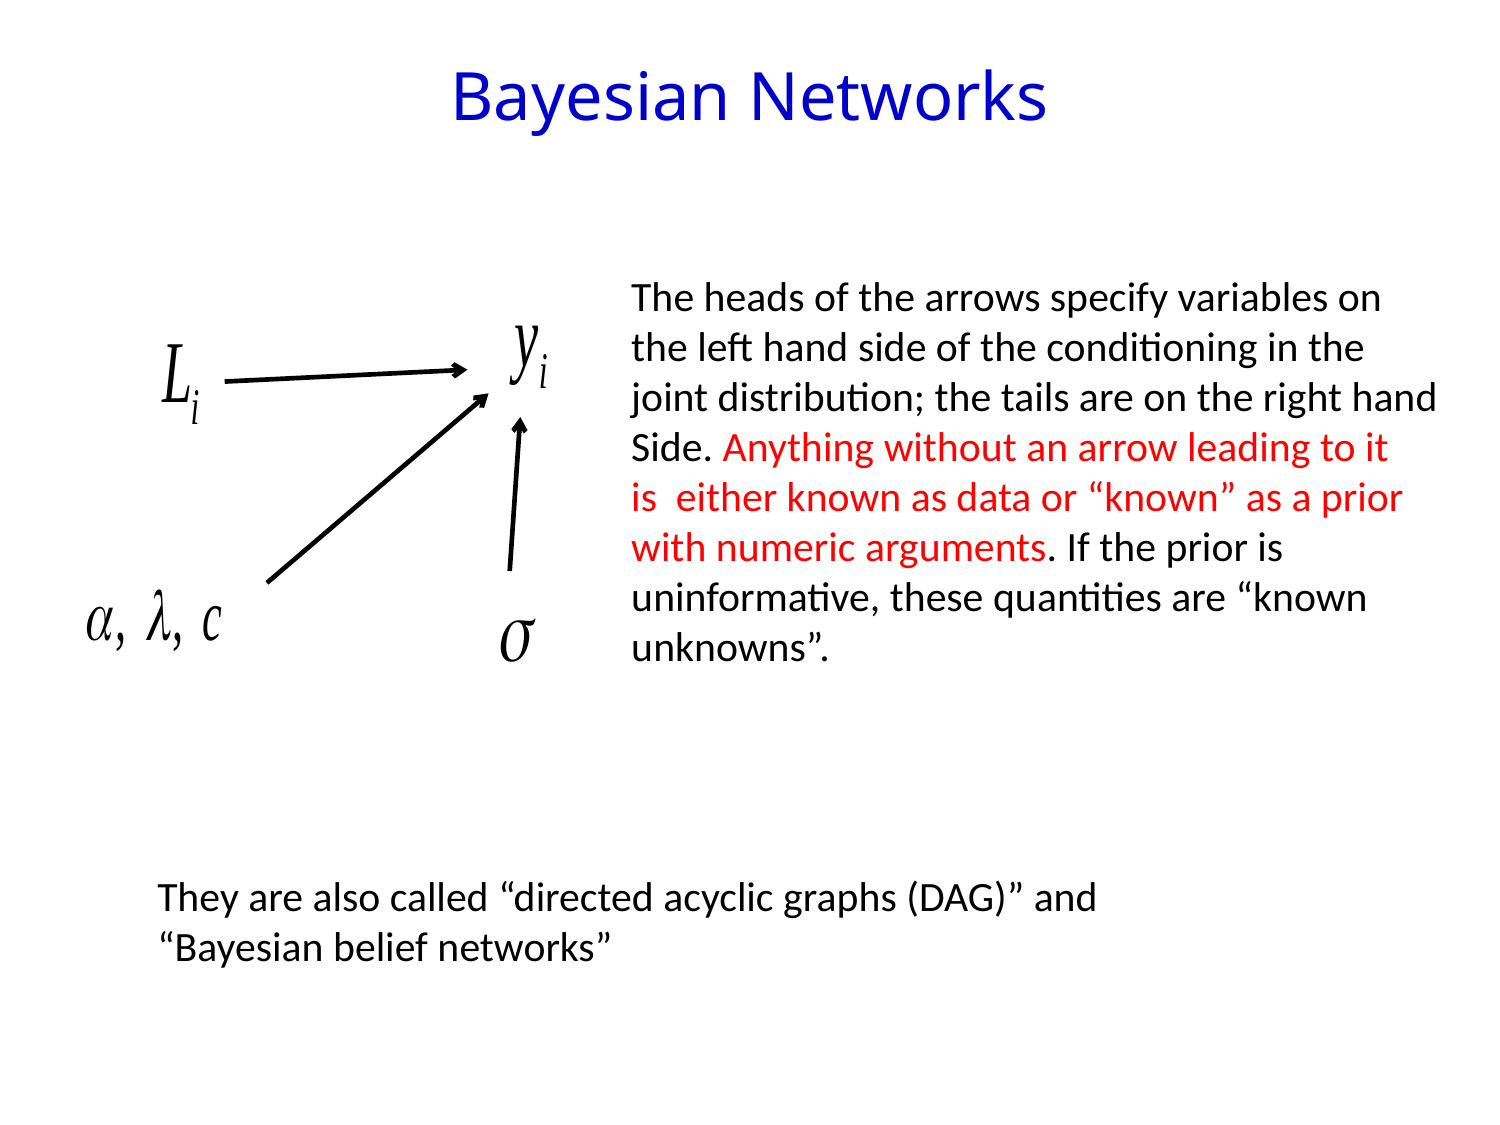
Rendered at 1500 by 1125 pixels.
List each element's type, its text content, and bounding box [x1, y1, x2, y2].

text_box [79, 278, 561, 685]
title Bayesian Networks [75, 0, 1425, 188]
text_box The heads of the arrows specify variables on the left hand side of the conditioning in the joint distribution; the tails are on the right hand Side. Anything without an arrow leading to it is either known as data or “known” as a prior with numeric arguments. If the prior is uninformative, these quantities are “known unknowns”. [616, 262, 1463, 678]
text_box They are also called “directed acyclic graphs (DAG)” and “Bayesian belief networks” [142, 862, 1200, 978]
